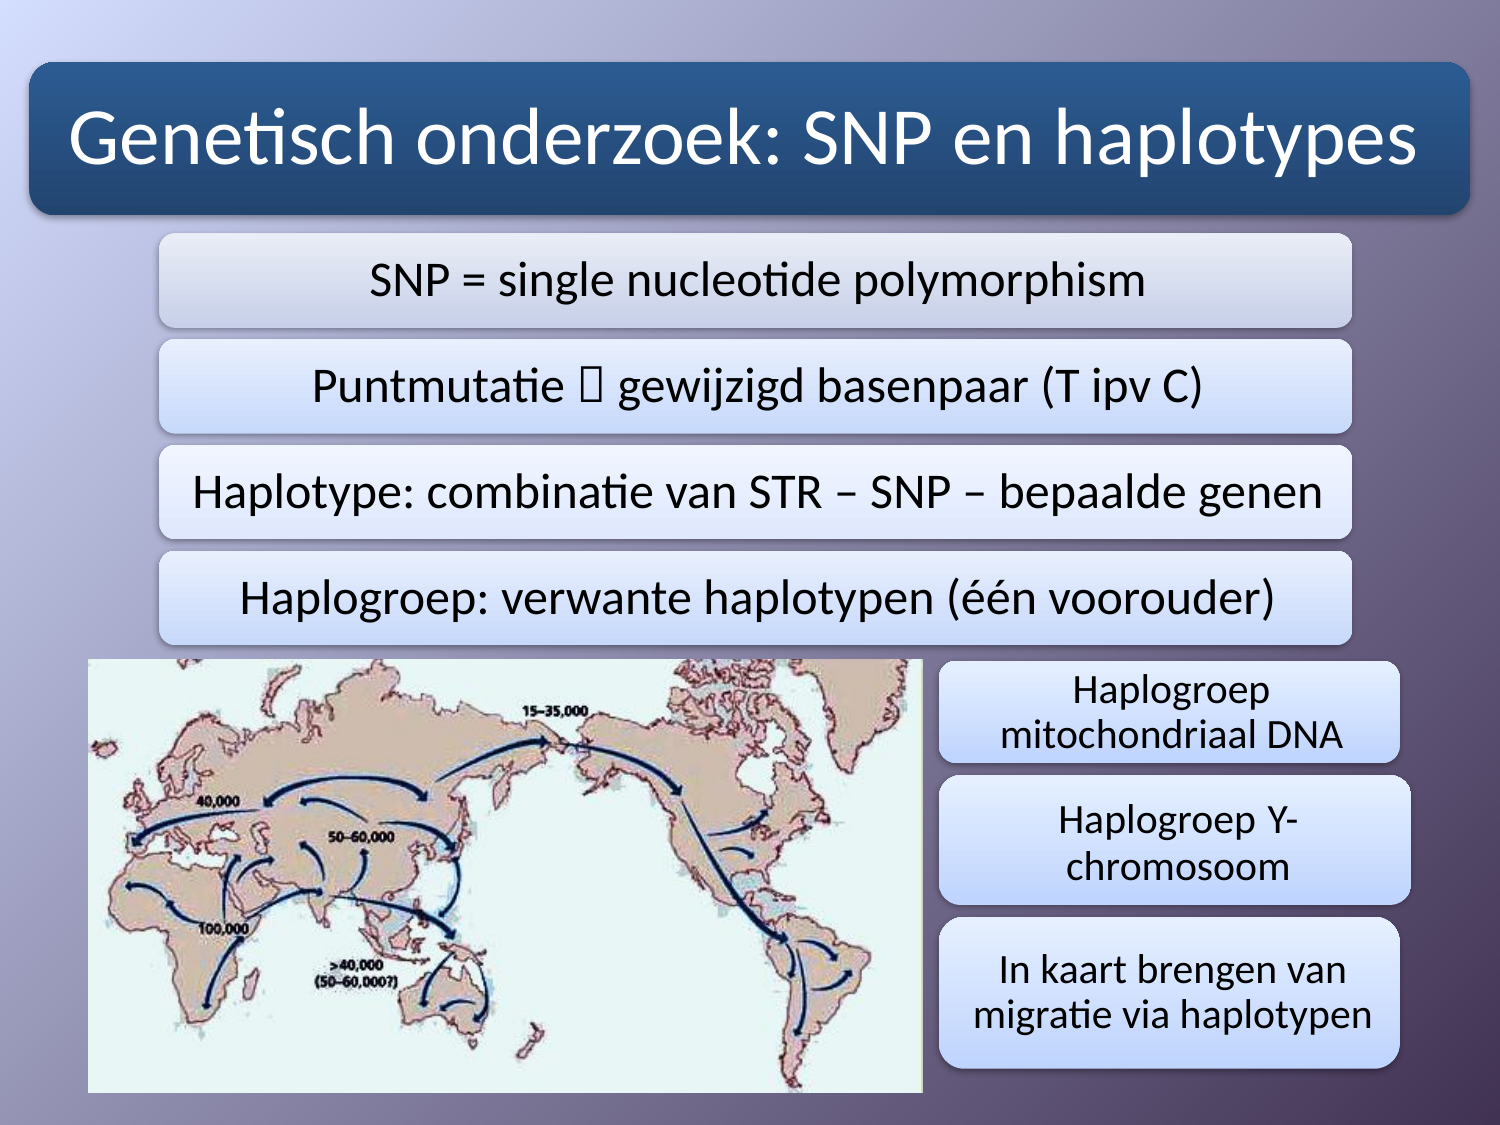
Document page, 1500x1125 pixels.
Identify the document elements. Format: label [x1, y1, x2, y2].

list [159, 226, 1353, 653]
text_box [938, 660, 1400, 762]
text_box [938, 762, 1412, 906]
text_box [29, 44, 1471, 233]
text_box [938, 916, 1400, 1070]
picture [88, 659, 924, 1093]
